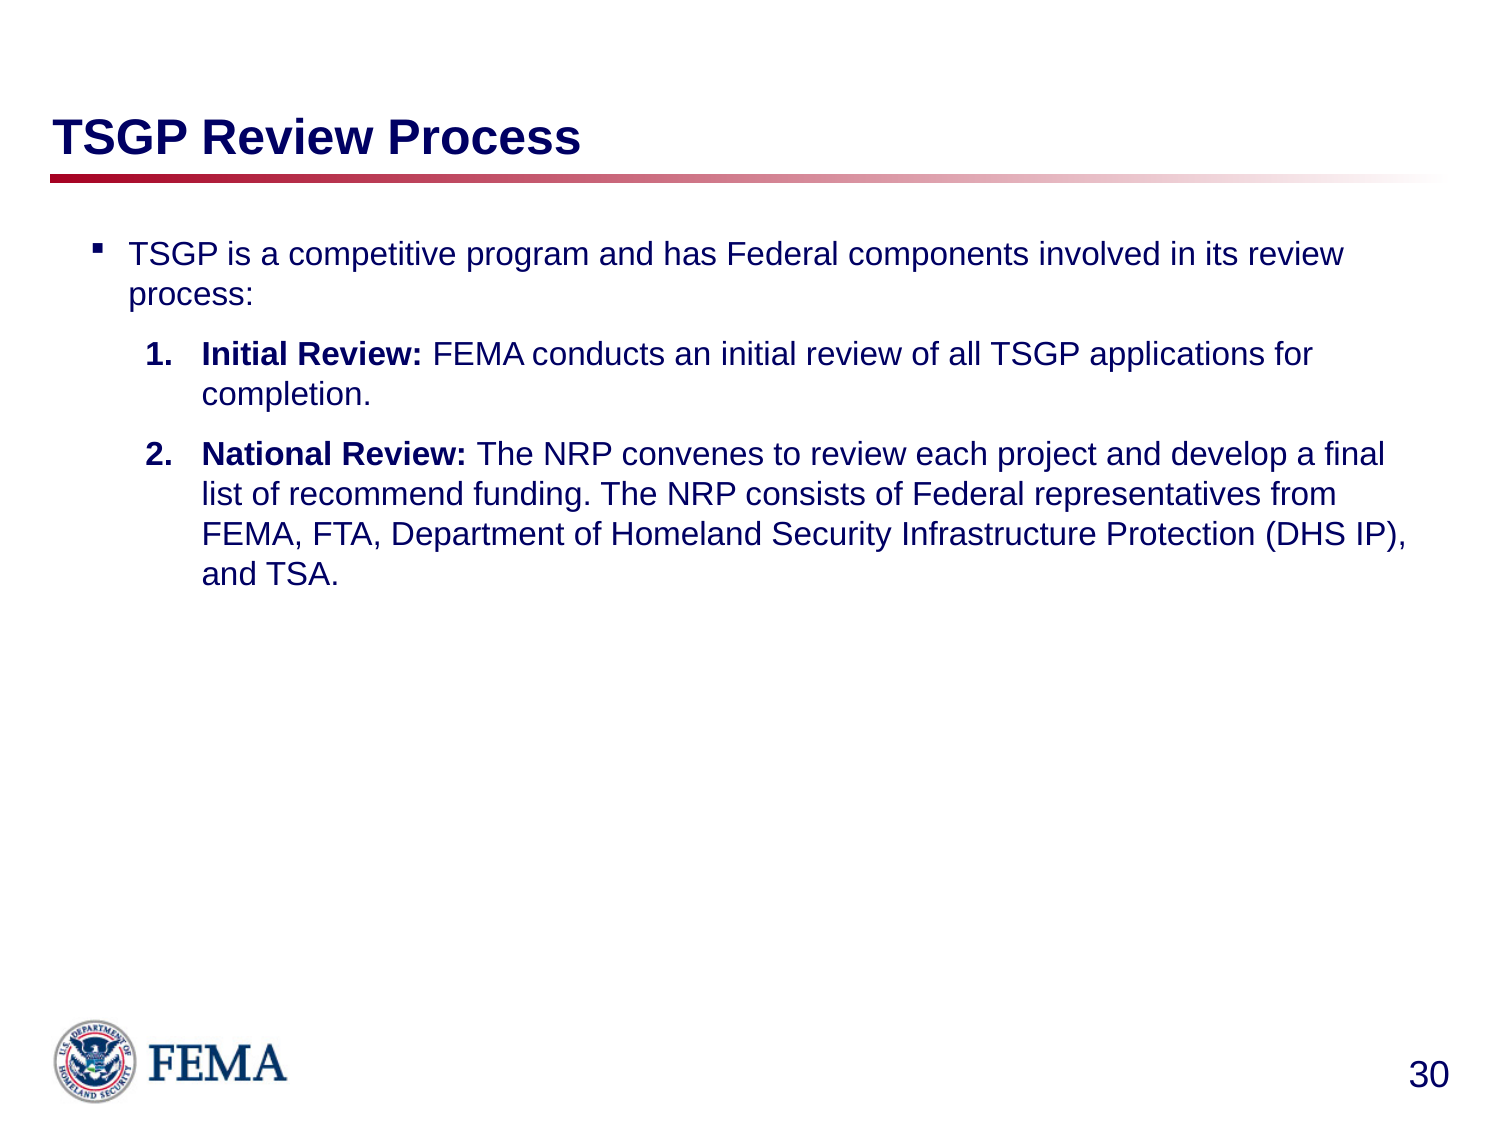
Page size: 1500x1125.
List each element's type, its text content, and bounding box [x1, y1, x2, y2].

picture [51, 1017, 290, 1106]
slide_number 30 [1099, 1024, 1451, 1103]
list TSGP is a competitive program and has Federal components involved in its review process: Initial Review: FEMA conducts an initial review of all TSGP applications for completion. National Review: The NRP convenes to review each project and develop a final list of recommend funding. The NRP consists of Federal representatives from FEMA, FTA, Department of Homeland Security Infrastructure Protection (DHS IP), and TSA. [74, 224, 1426, 968]
title TSGP Review Process [36, 0, 1435, 173]
